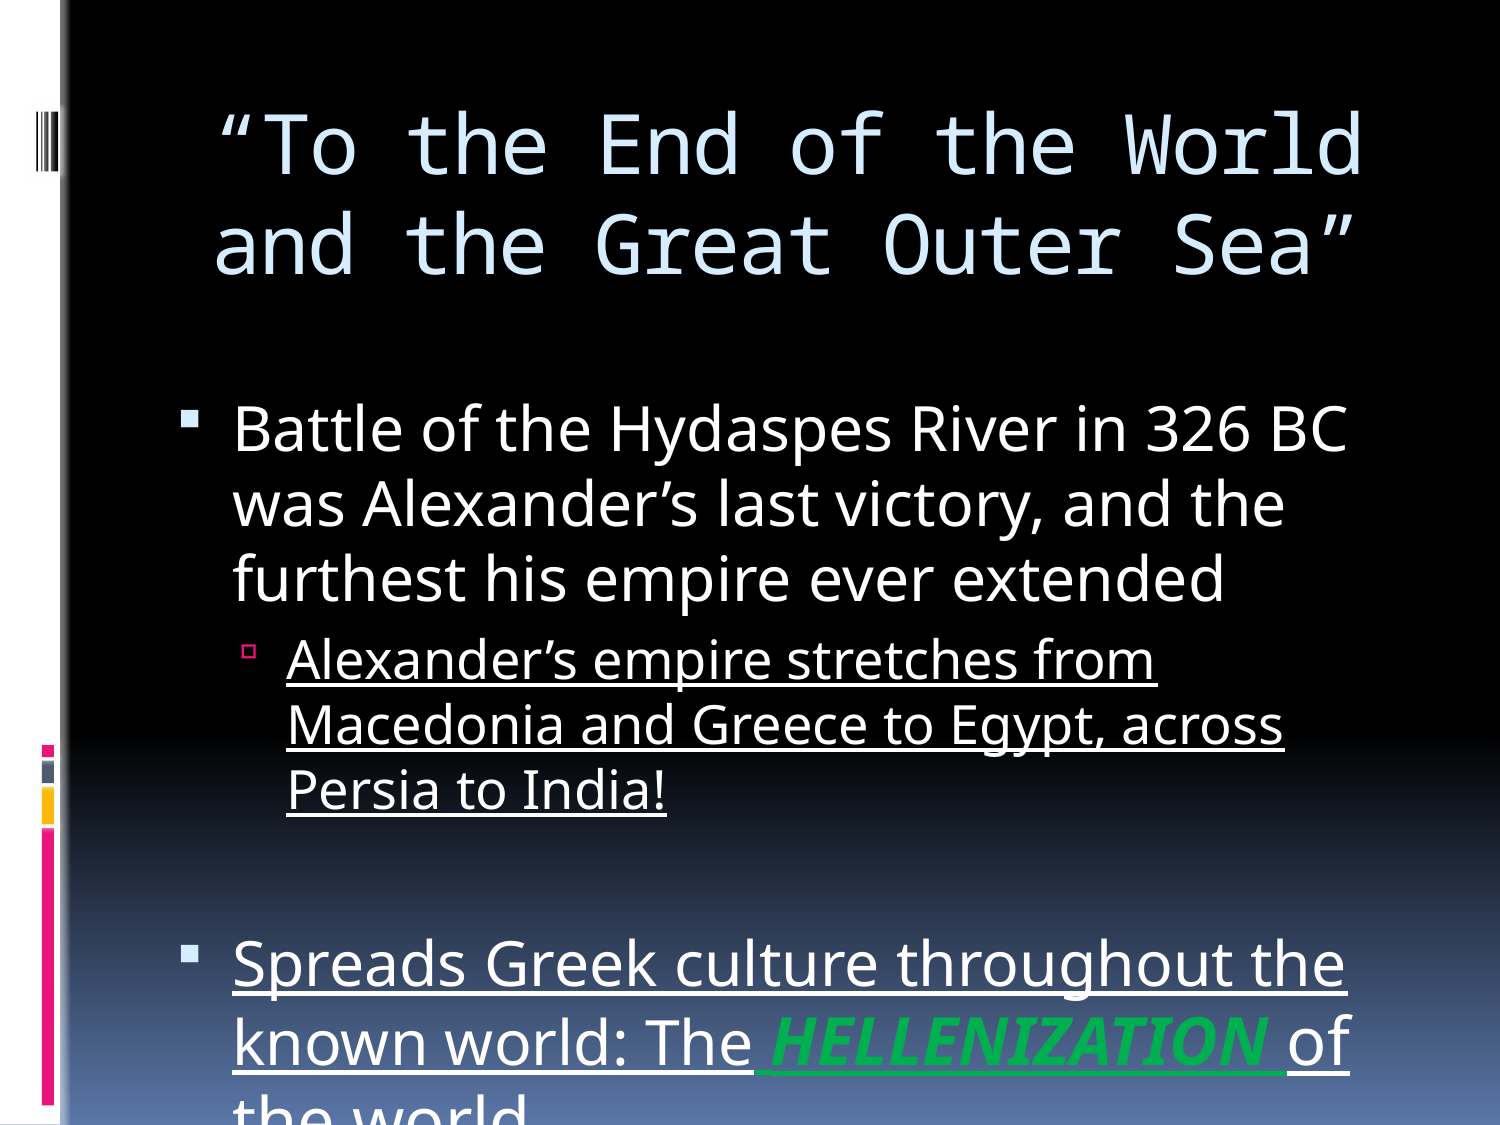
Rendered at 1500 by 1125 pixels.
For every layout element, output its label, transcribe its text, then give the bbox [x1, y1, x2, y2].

title “To the End of the World and the Great Outer Sea” [150, 83, 1425, 234]
list Battle of the Hydaspes River in 326 BC was Alexander’s last victory, and the furthest his empire ever extended Alexander’s empire stretches from Macedonia and Greece to Egypt, across Persia to India! Spreads Greek culture throughout the known world: The HELLENIZATION of the world [150, 292, 1425, 1043]
